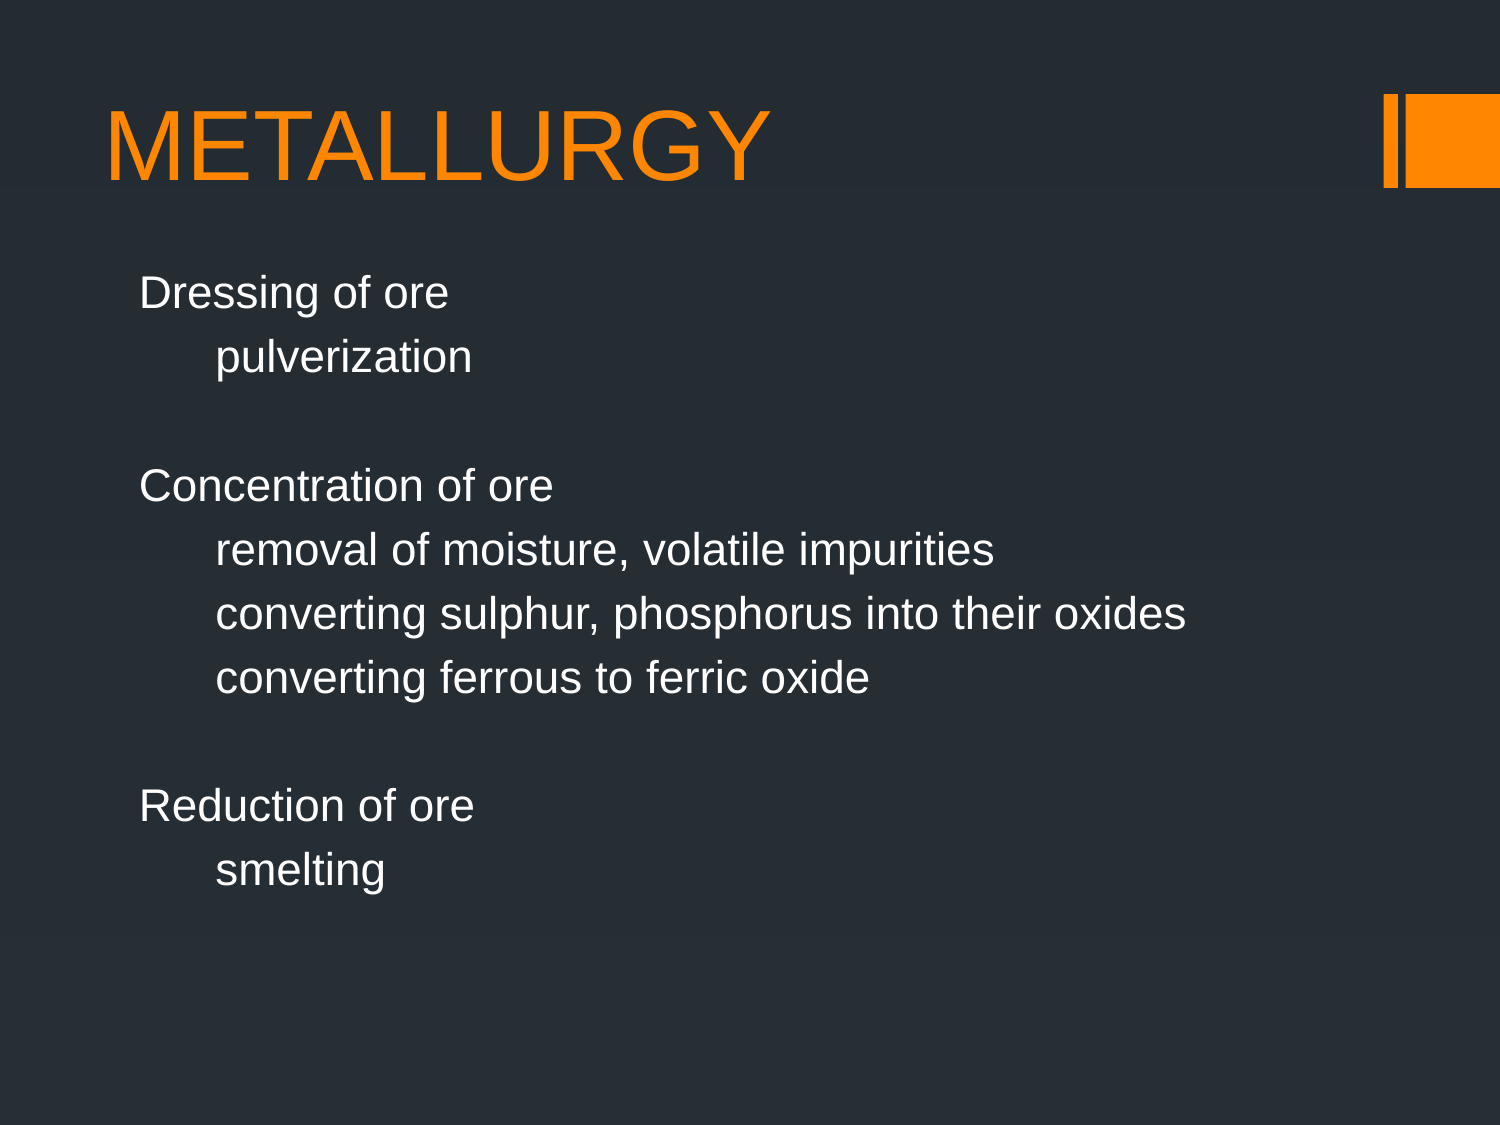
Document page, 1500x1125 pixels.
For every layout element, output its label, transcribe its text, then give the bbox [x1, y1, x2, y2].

subtitle Dressing of ore pulverization Concentration of ore removal of moisture, volatile impurities converting sulphur, phosphorus into their oxides converting ferrous to ferric oxide Reduction of ore smelting [123, 255, 1365, 925]
title METALLURGY [88, 66, 1364, 209]
